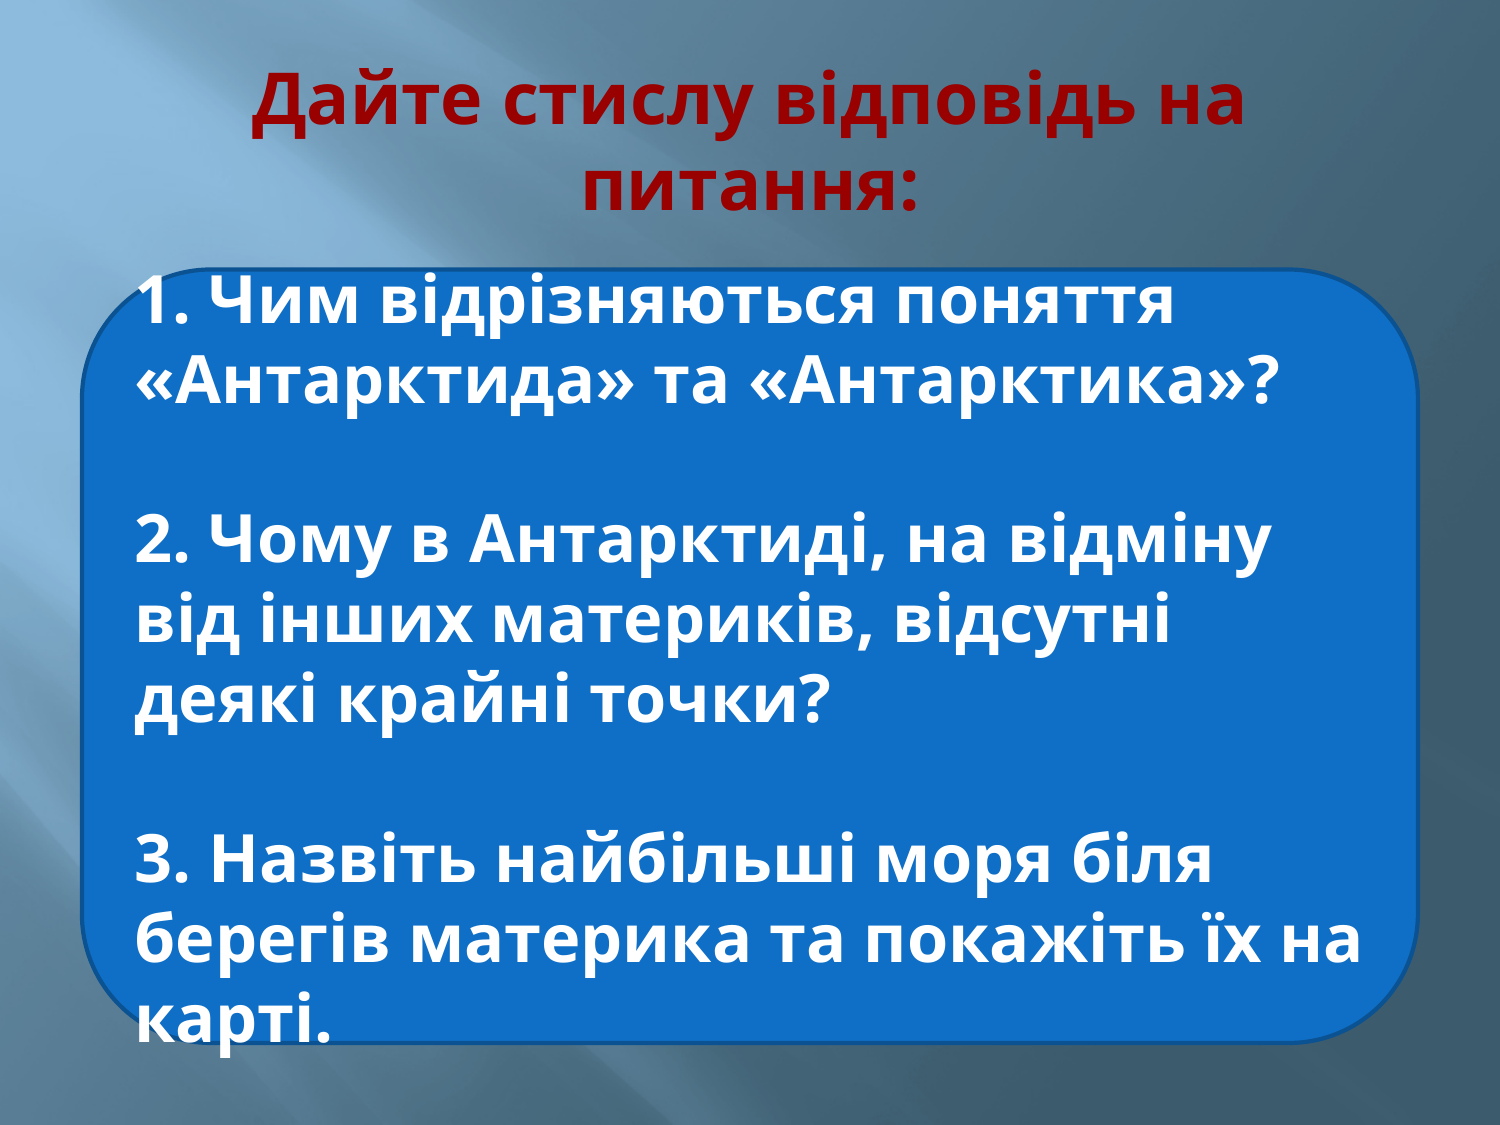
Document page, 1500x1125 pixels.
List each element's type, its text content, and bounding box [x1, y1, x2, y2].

text_box 1. Чим відрізняються поняття «Антарктида» та «Антарктика»? 2. Чому в Антарктиді, на відміну від інших материків, відсутні деякі крайні точки? 3. Назвіть найбільші моря біля берегів материка та покажіть їх на карті. [79, 267, 1421, 1046]
title Дайте стислу відповідь на питання: [75, 45, 1425, 233]
